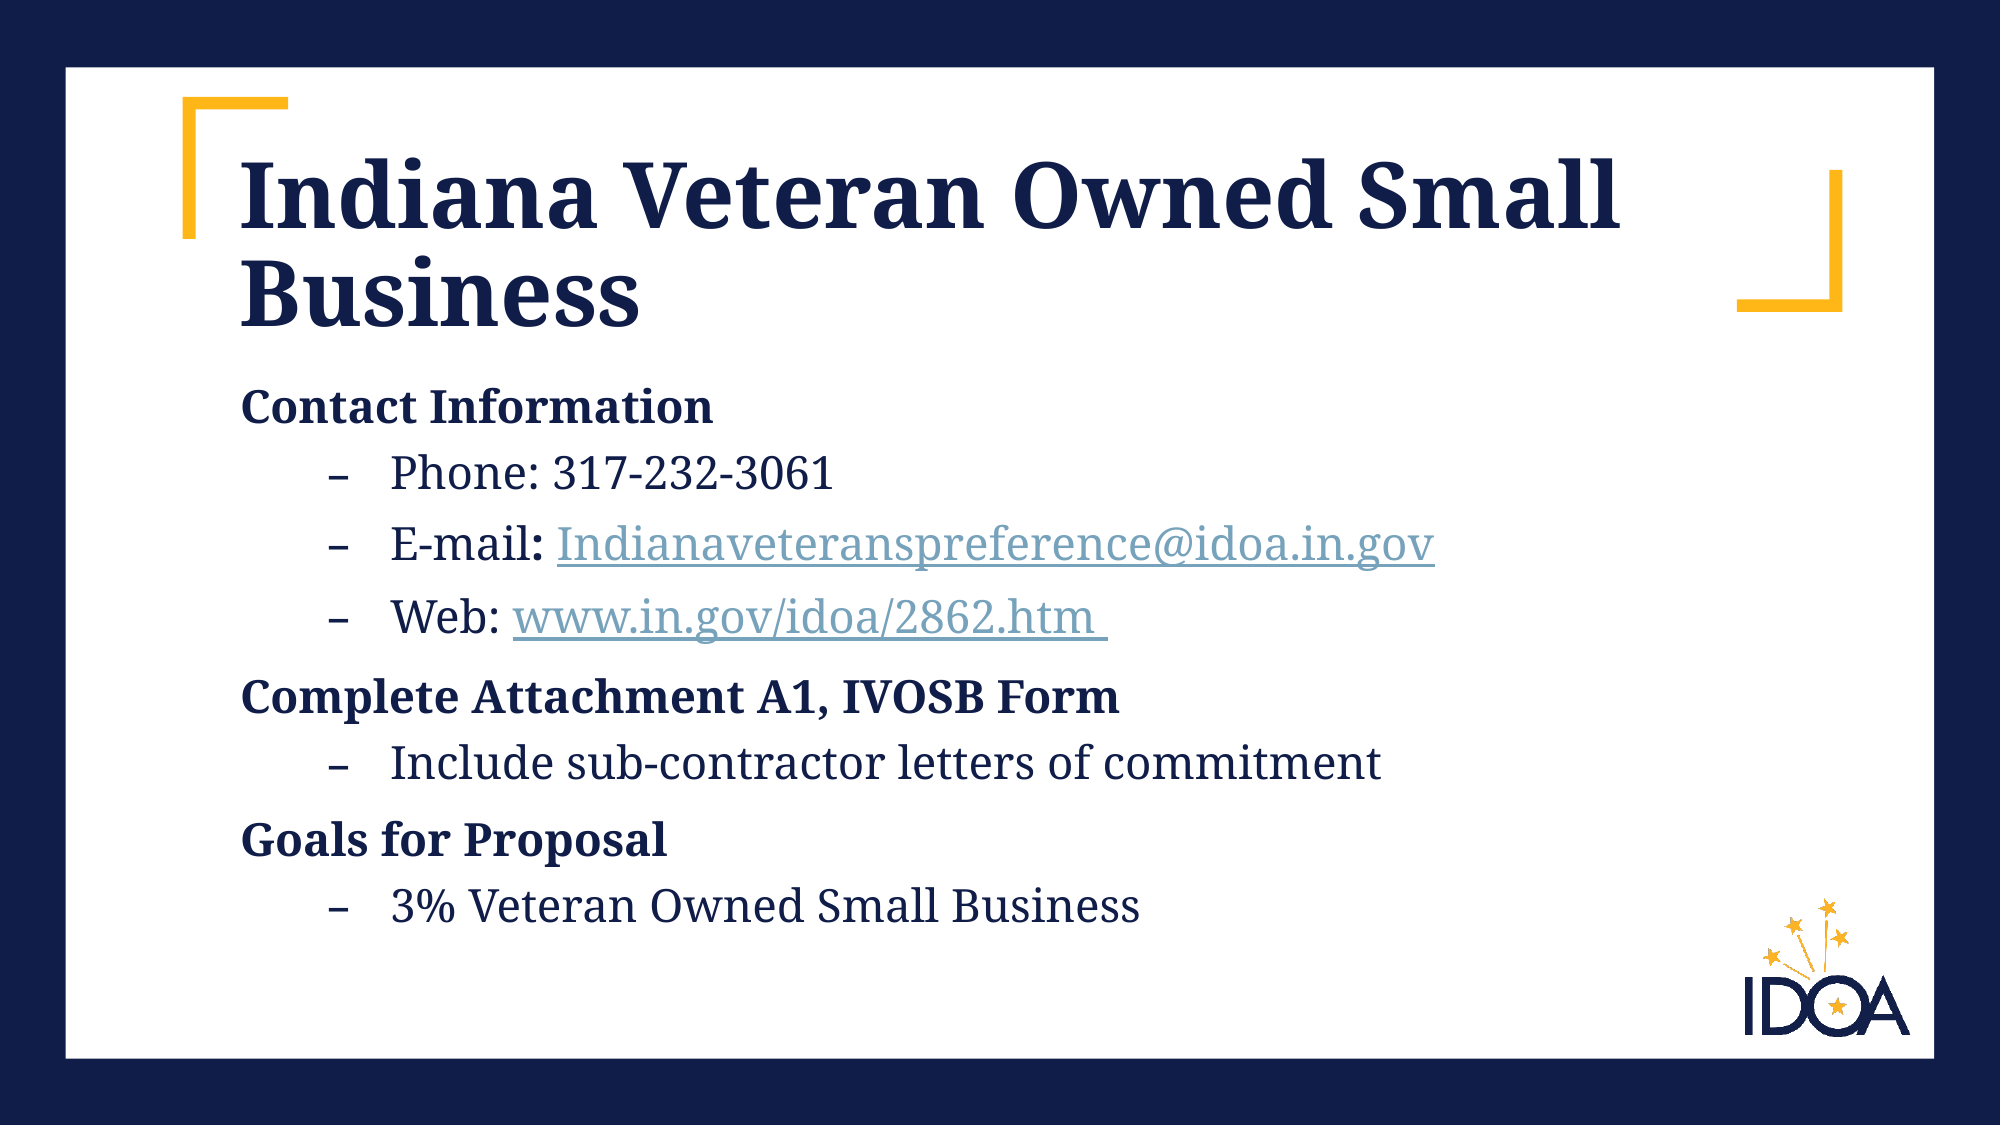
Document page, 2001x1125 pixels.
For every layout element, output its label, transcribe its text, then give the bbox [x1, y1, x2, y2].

picture [1702, 857, 1959, 1114]
title Indiana Veteran Owned Small Business [225, 142, 1800, 279]
list Contact Information Phone: 317-232-3061 E-mail: Indianaveteranspreference@idoa.in.gov Web: www.in.gov/idoa/2862.htm Complete Attachment A1, IVOSB Form Include sub-contractor letters of commitment Goals for Proposal 3% Veteran Owned Small Business [225, 375, 1800, 966]
